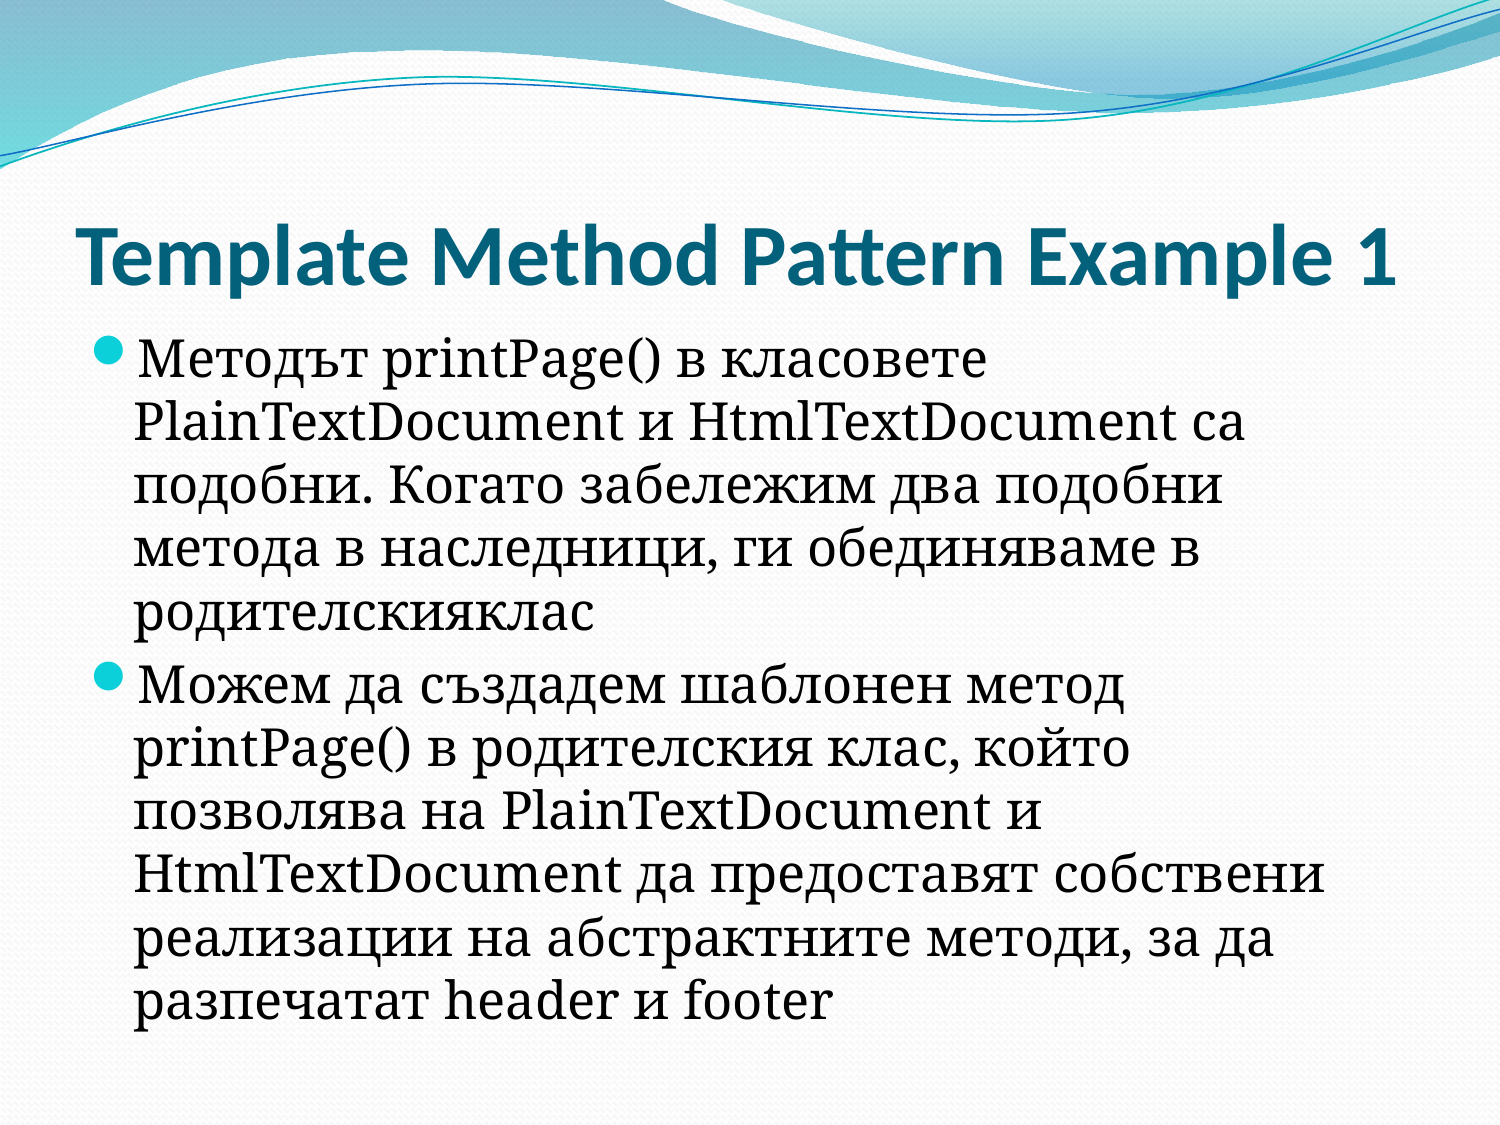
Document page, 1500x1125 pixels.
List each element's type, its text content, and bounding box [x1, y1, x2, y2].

list Методът printPage() в класовете PlainTextDocument и HtmlTextDocument са подобни. Когато забележим два подобни метода в наследници, ги обединяваме в родителскияклас Можем да създадем шаблонен метод printPage() в родителския клас, който позволява на PlainTextDocument и HtmlTextDocument да предоставят собствени реализации на абстрактните методи, за да разпечатат header и footer [75, 317, 1425, 1038]
title Template Method Pattern Example 1 [75, 115, 1425, 303]
